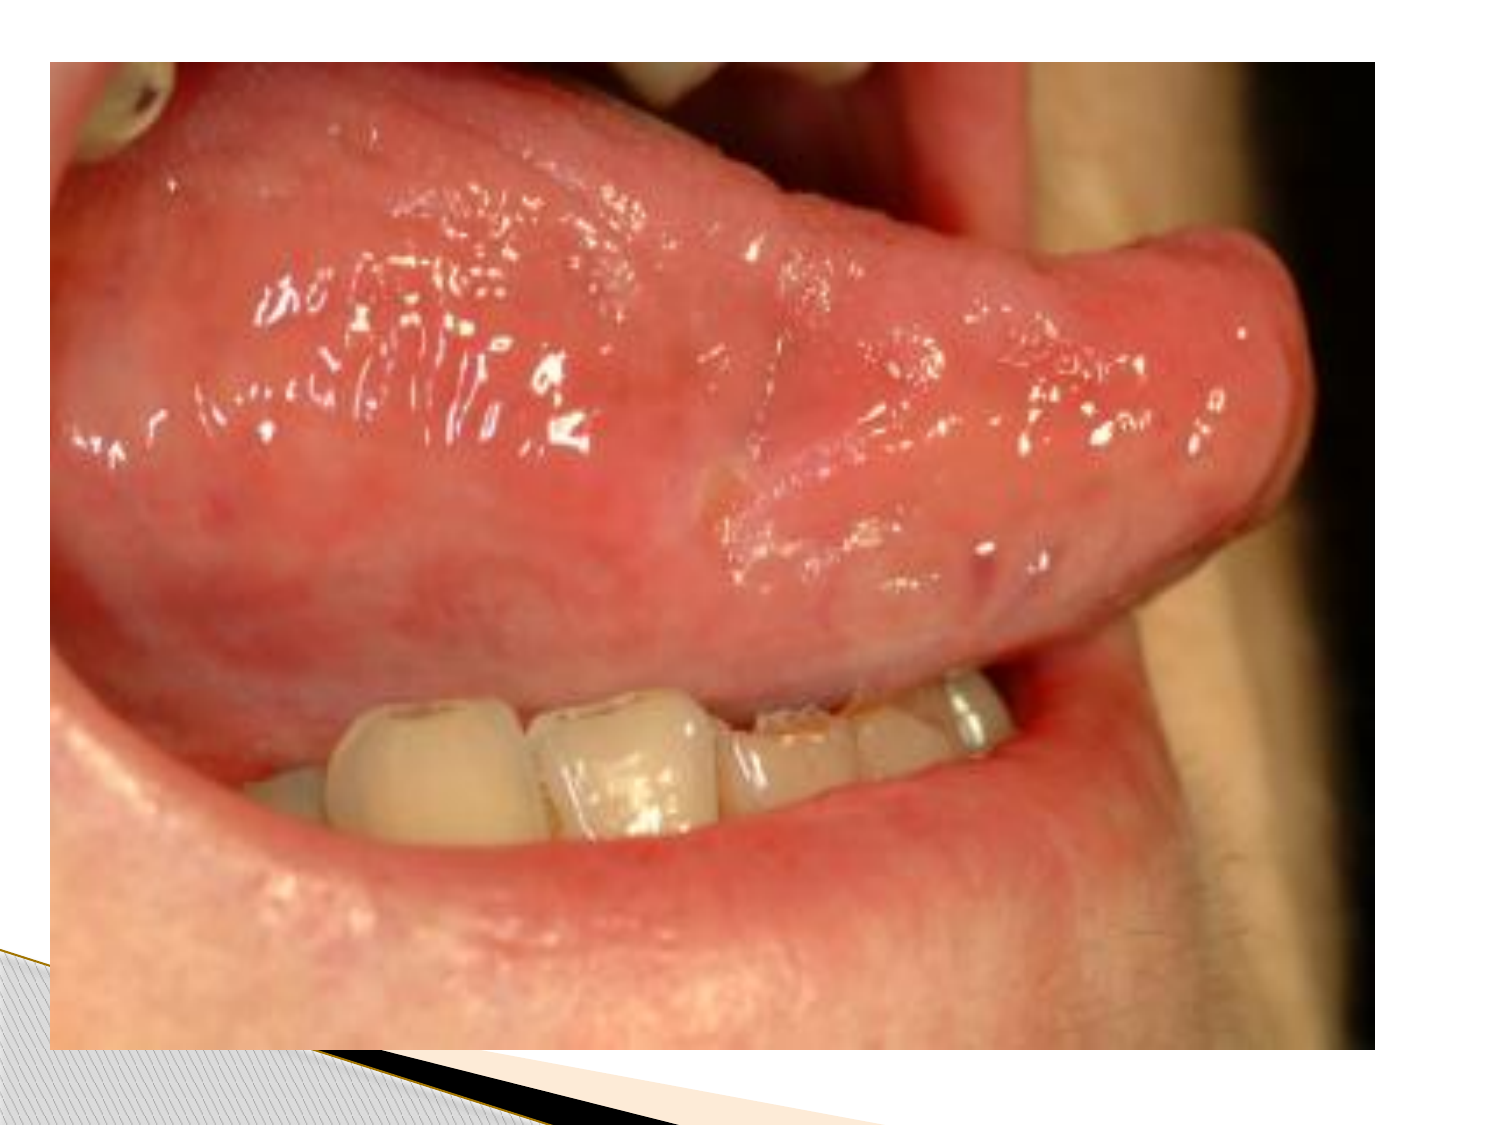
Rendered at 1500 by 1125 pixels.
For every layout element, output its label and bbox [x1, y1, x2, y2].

list [49, 62, 1376, 1051]
